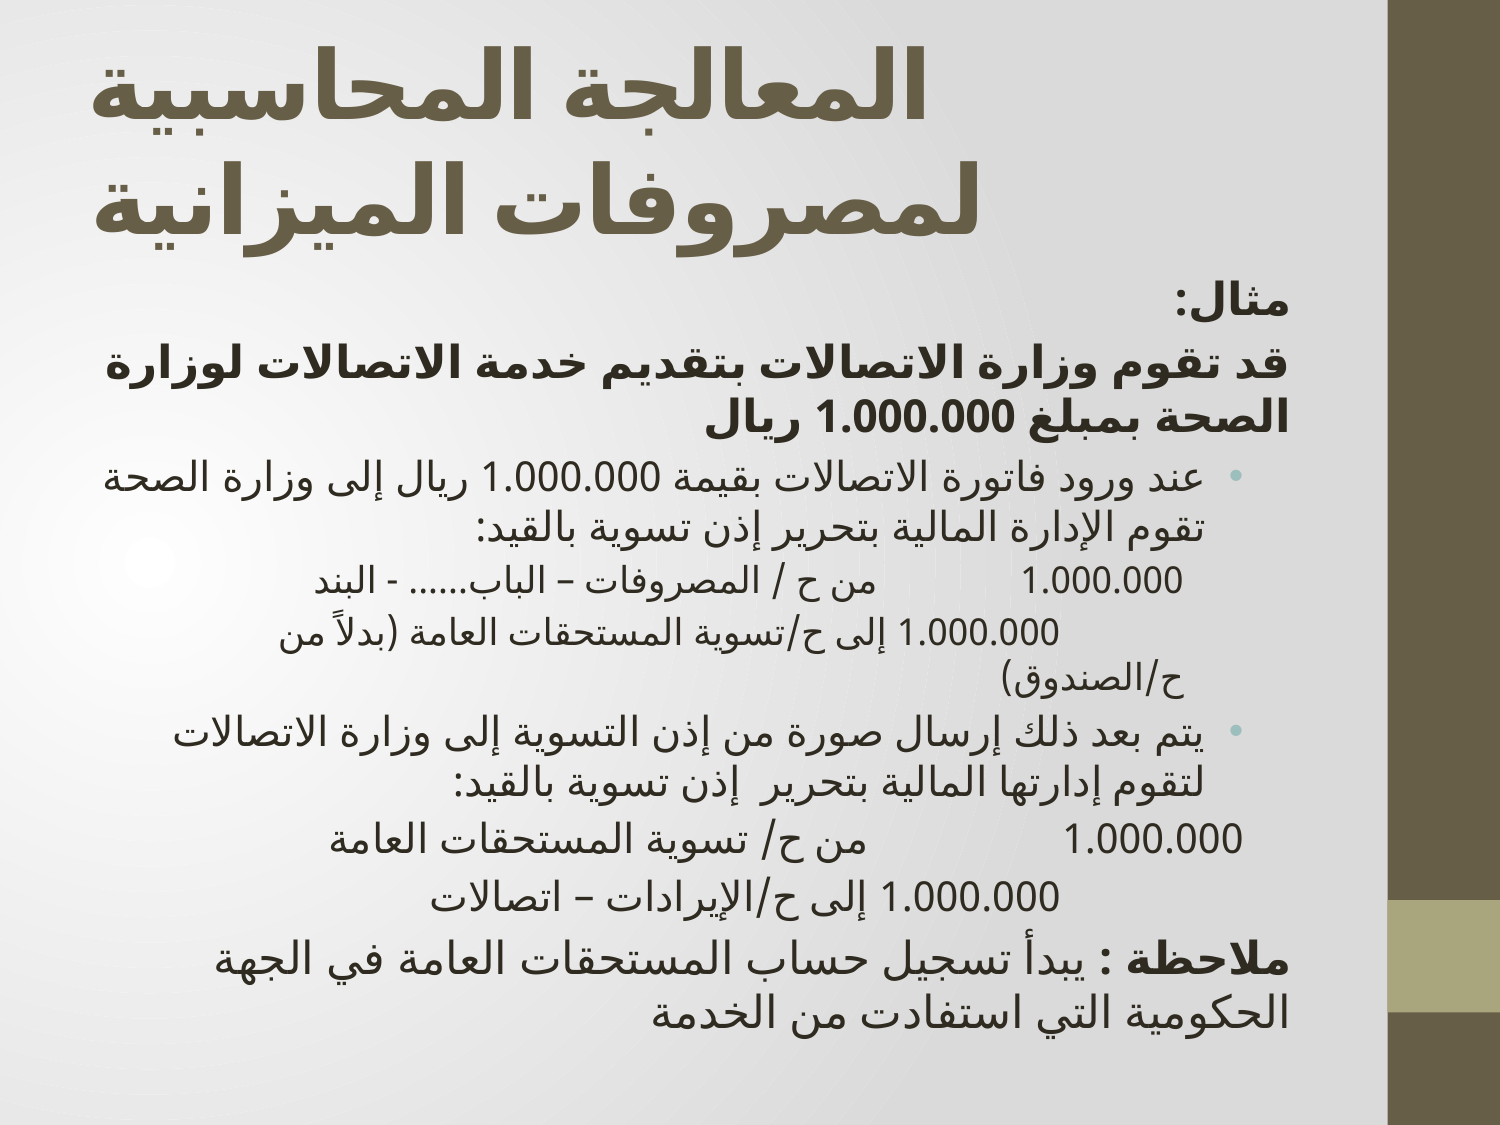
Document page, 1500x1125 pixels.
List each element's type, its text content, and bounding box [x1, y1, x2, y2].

list مثال: قد تقوم وزارة الاتصالات بتقديم خدمة الاتصالات لوزارة الصحة بمبلغ 1.000.000 ريال عند ورود فاتورة الاتصالات بقيمة 1.000.000 ريال إلى وزارة الصحة تقوم الإدارة المالية بتحرير إذن تسوية بالقيد: 1.000.000 من ح / المصروفات – الباب...... - البند 1.000.000 إلى ح/تسوية المستحقات العامة (بدلاً من ح/الصندوق) يتم بعد ذلك إرسال صورة من إذن التسوية إلى وزارة الاتصالات لتقوم إدارتها المالية بتحرير إذن تسوية بالقيد: 1.000.000 من ح/ تسوية المستحقات العامة 1.000.000 إلى ح/الإيرادات – اتصالات ملاحظة : يبدأ تسجيل حساب المستحقات العامة في الجهة الحكومية التي استفادت من الخدمة [75, 262, 1325, 1050]
title المعالجة المحاسبية لمصروفات الميزانية [75, 45, 1325, 233]
